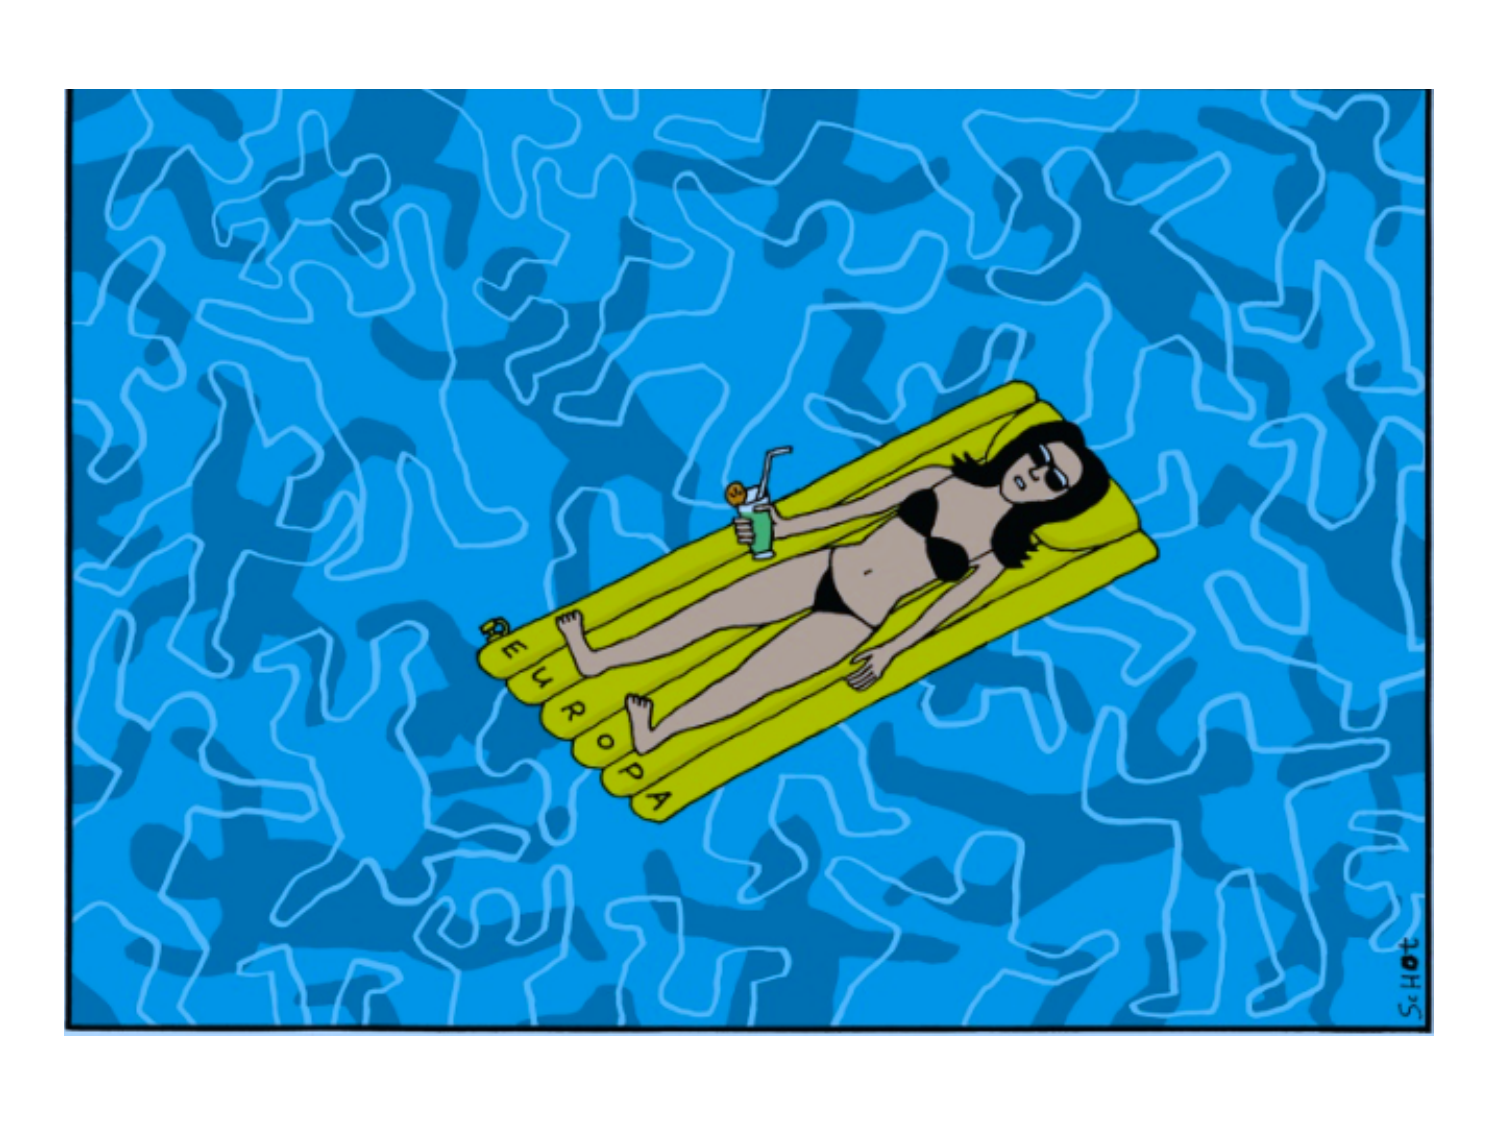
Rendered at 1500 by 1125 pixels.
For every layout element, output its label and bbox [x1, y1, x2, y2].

picture [64, 89, 1434, 1036]
picture [558, 89, 565, 100]
